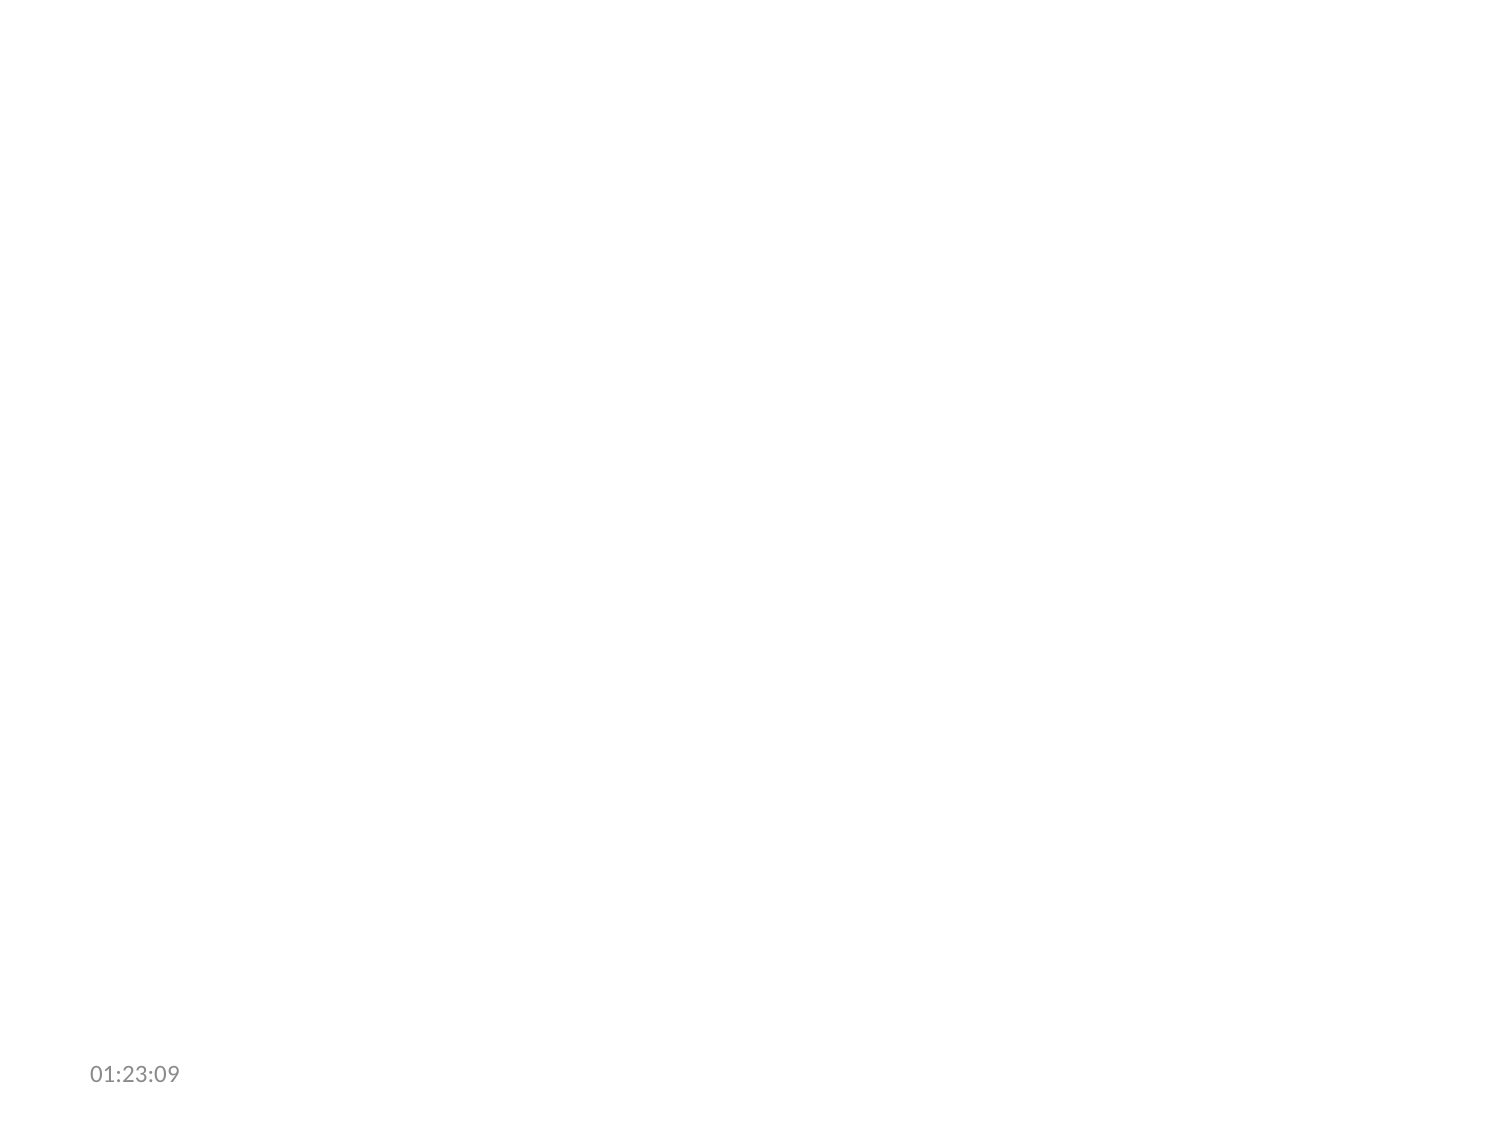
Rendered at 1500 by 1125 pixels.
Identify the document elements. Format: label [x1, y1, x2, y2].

slide_number [75, 1042, 425, 1103]
